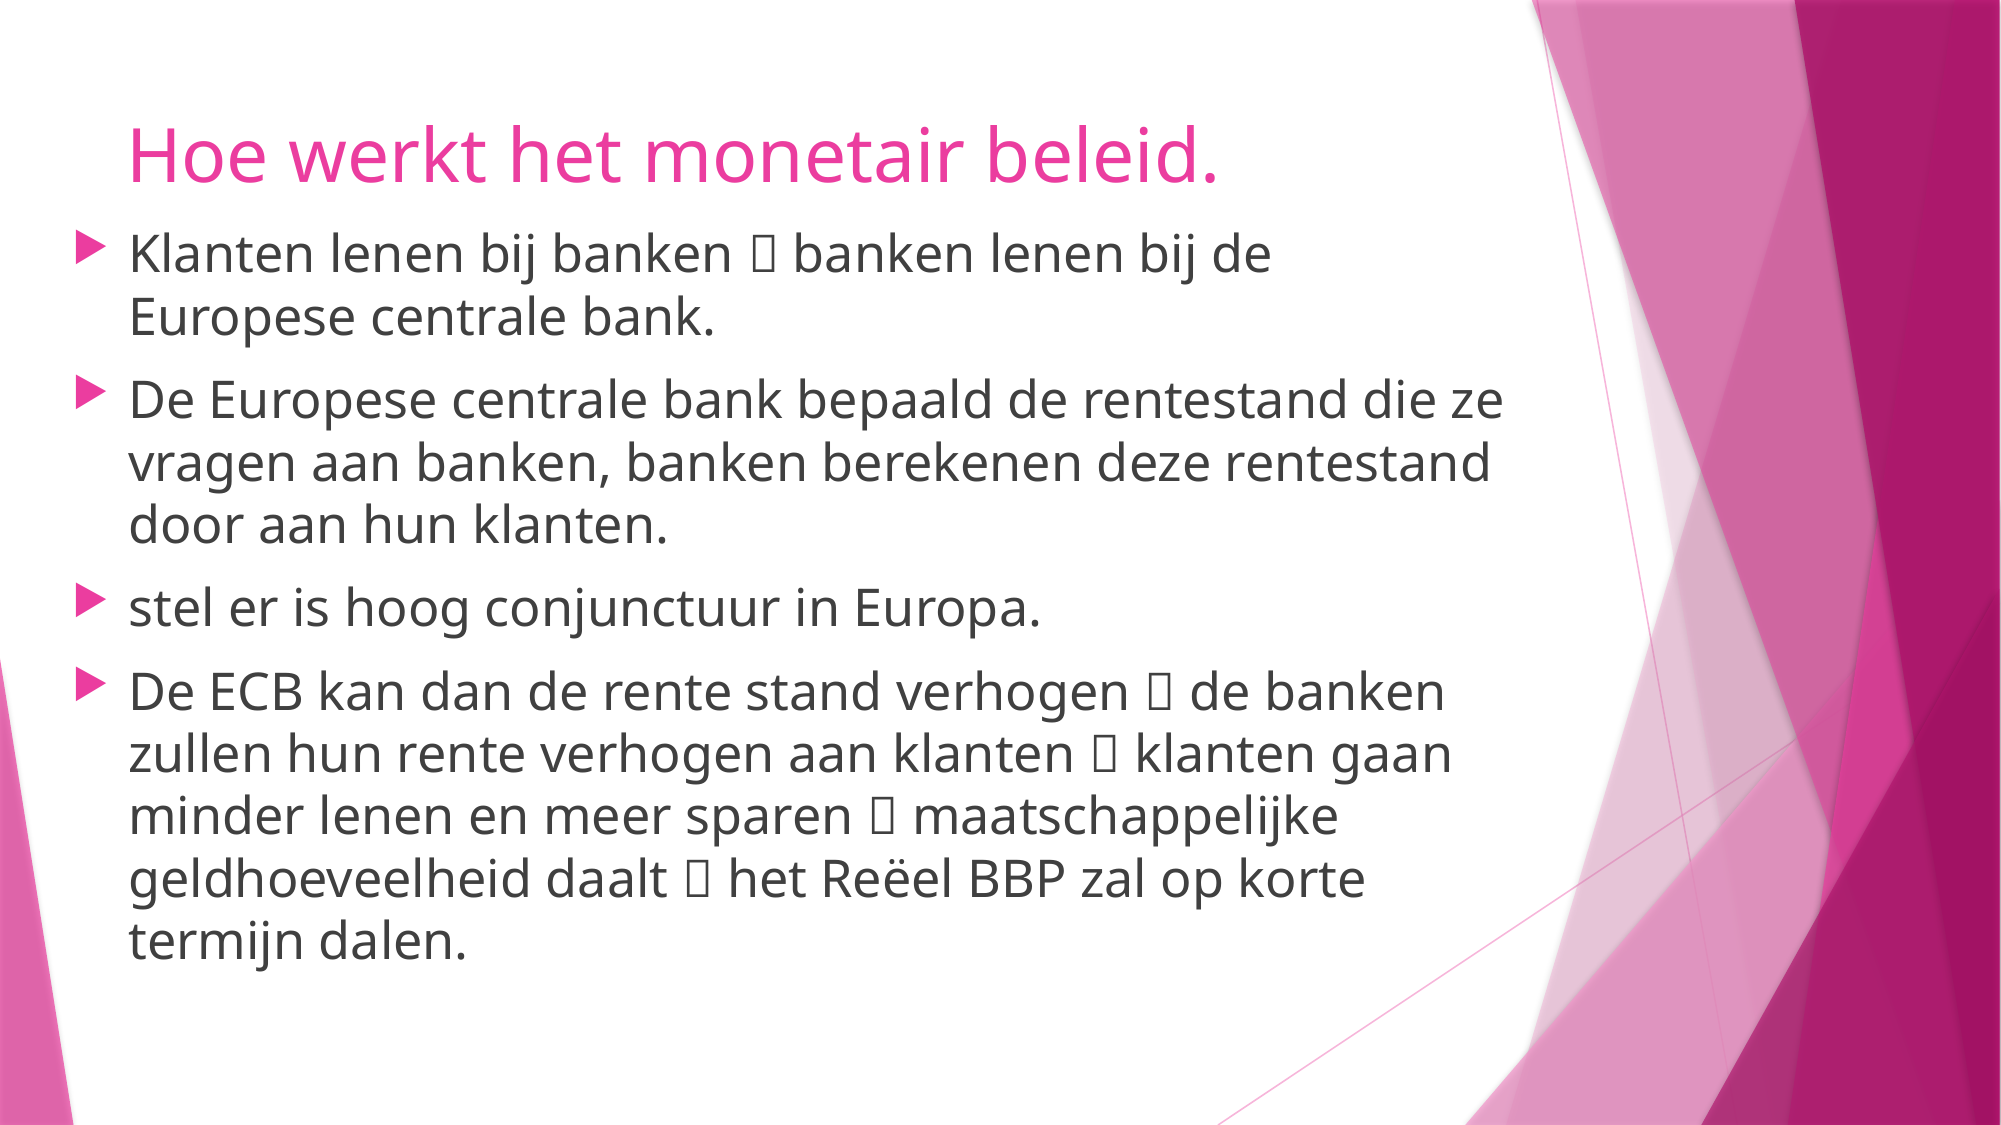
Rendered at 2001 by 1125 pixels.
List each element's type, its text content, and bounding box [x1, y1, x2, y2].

list Klanten lenen bij banken  banken lenen bij de Europese centrale bank. De Europese centrale bank bepaald de rentestand die ze vragen aan banken, banken berekenen deze rentestand door aan hun klanten. stel er is hoog conjunctuur in Europa. De ECB kan dan de rente stand verhogen  de banken zullen hun rente verhogen aan klanten  klanten gaan minder lenen en meer sparen  maatschappelijke geldhoeveelheid daalt  het Reëel BBP zal op korte termijn dalen. [57, 213, 1522, 1086]
title Hoe werkt het monetair beleid. [111, 99, 1522, 213]
